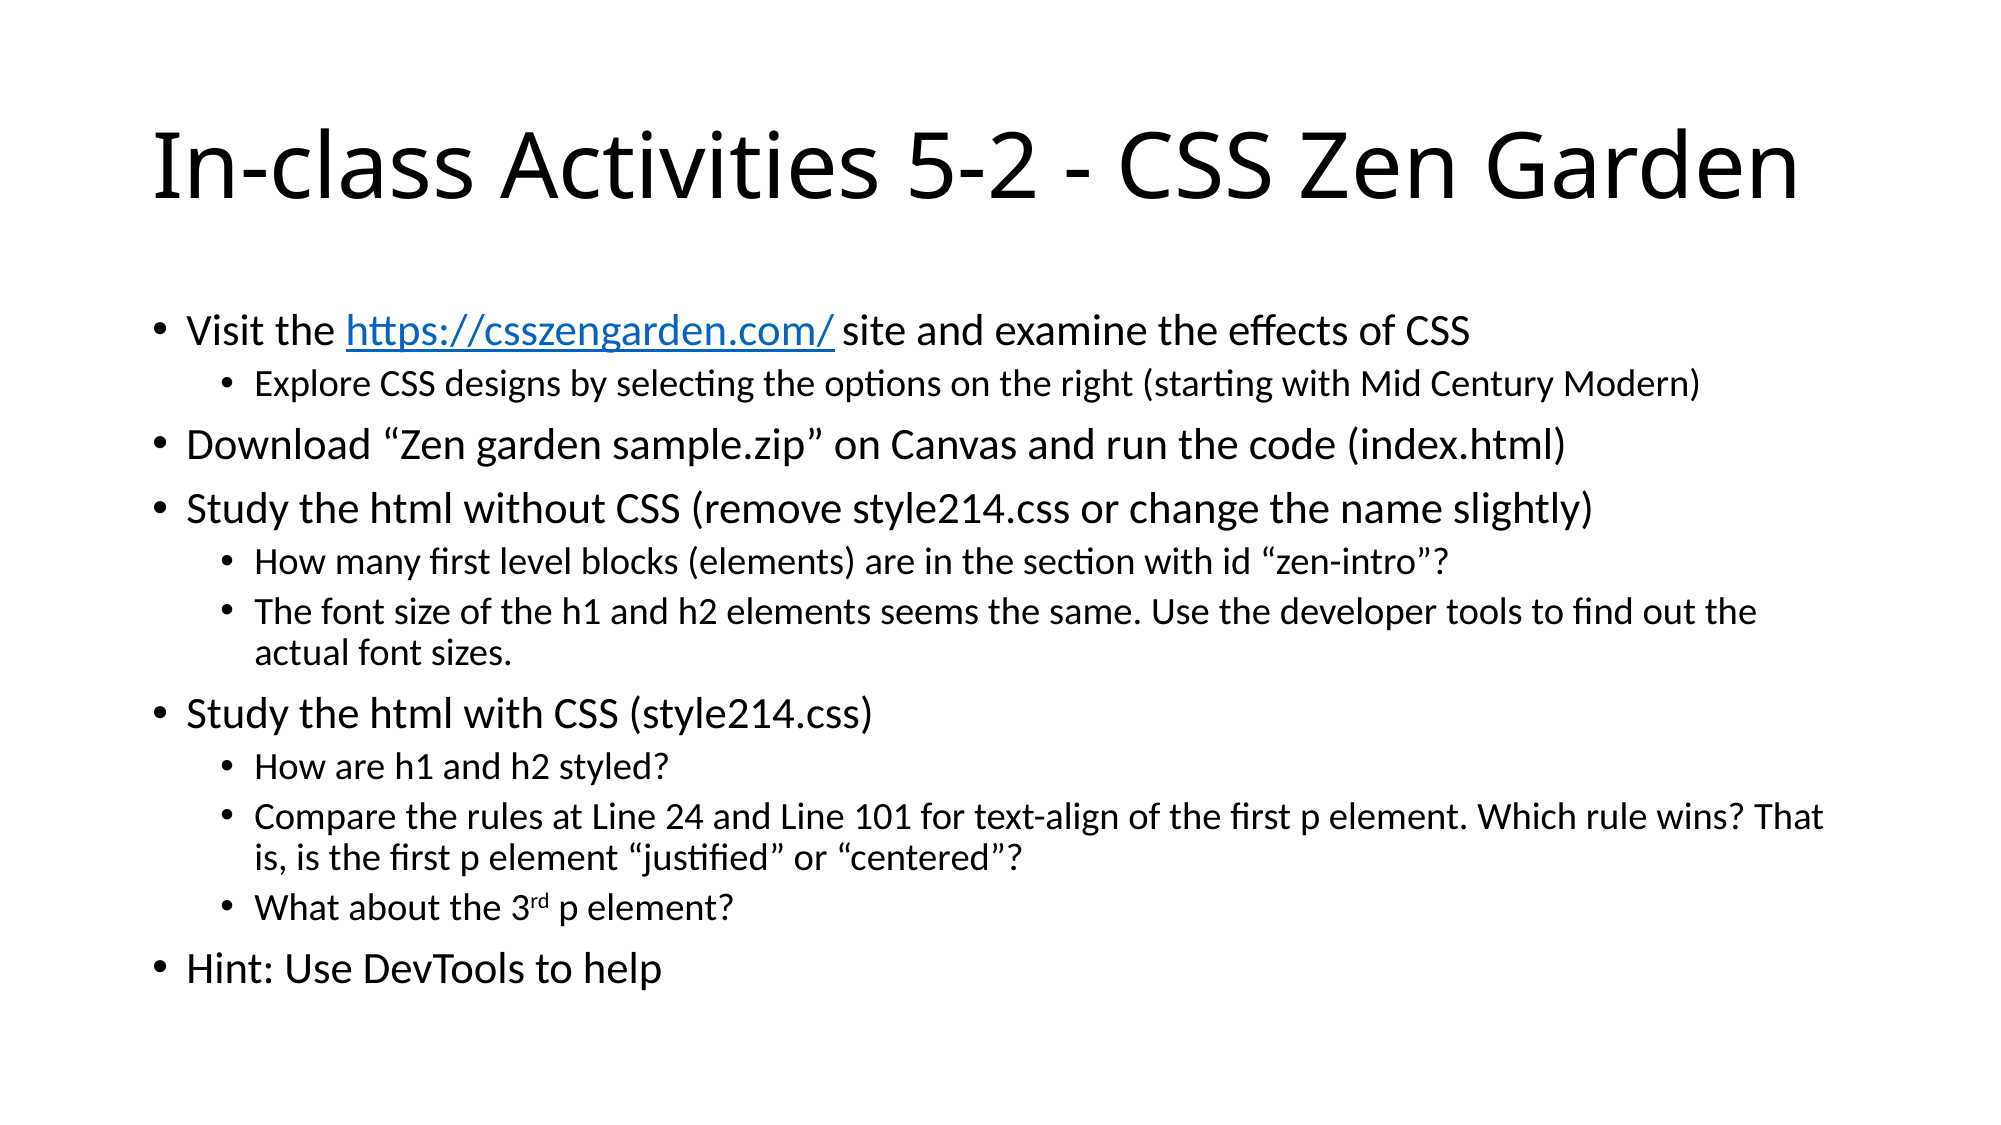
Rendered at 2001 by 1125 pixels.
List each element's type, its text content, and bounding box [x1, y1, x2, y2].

list Visit the https://csszengarden.com/ site and examine the effects of CSS Explore CSS designs by selecting the options on the right (starting with Mid Century Modern) Download “Zen garden sample.zip” on Canvas and run the code (index.html) Study the html without CSS (remove style214.css or change the name slightly) How many first level blocks (elements) are in the section with id “zen-intro”? The font size of the h1 and h2 elements seems the same. Use the developer tools to find out the actual font sizes. Study the html with CSS (style214.css) How are h1 and h2 styled? Compare the rules at Line 24 and Line 101 for text-align of the first p element. Which rule wins? That is, is the first p element “justified” or “centered”? What about the 3rd p element? Hint: Use DevTools to help [137, 299, 1863, 1014]
title In-class Activities 5-2 - CSS Zen Garden [137, 59, 1863, 278]
